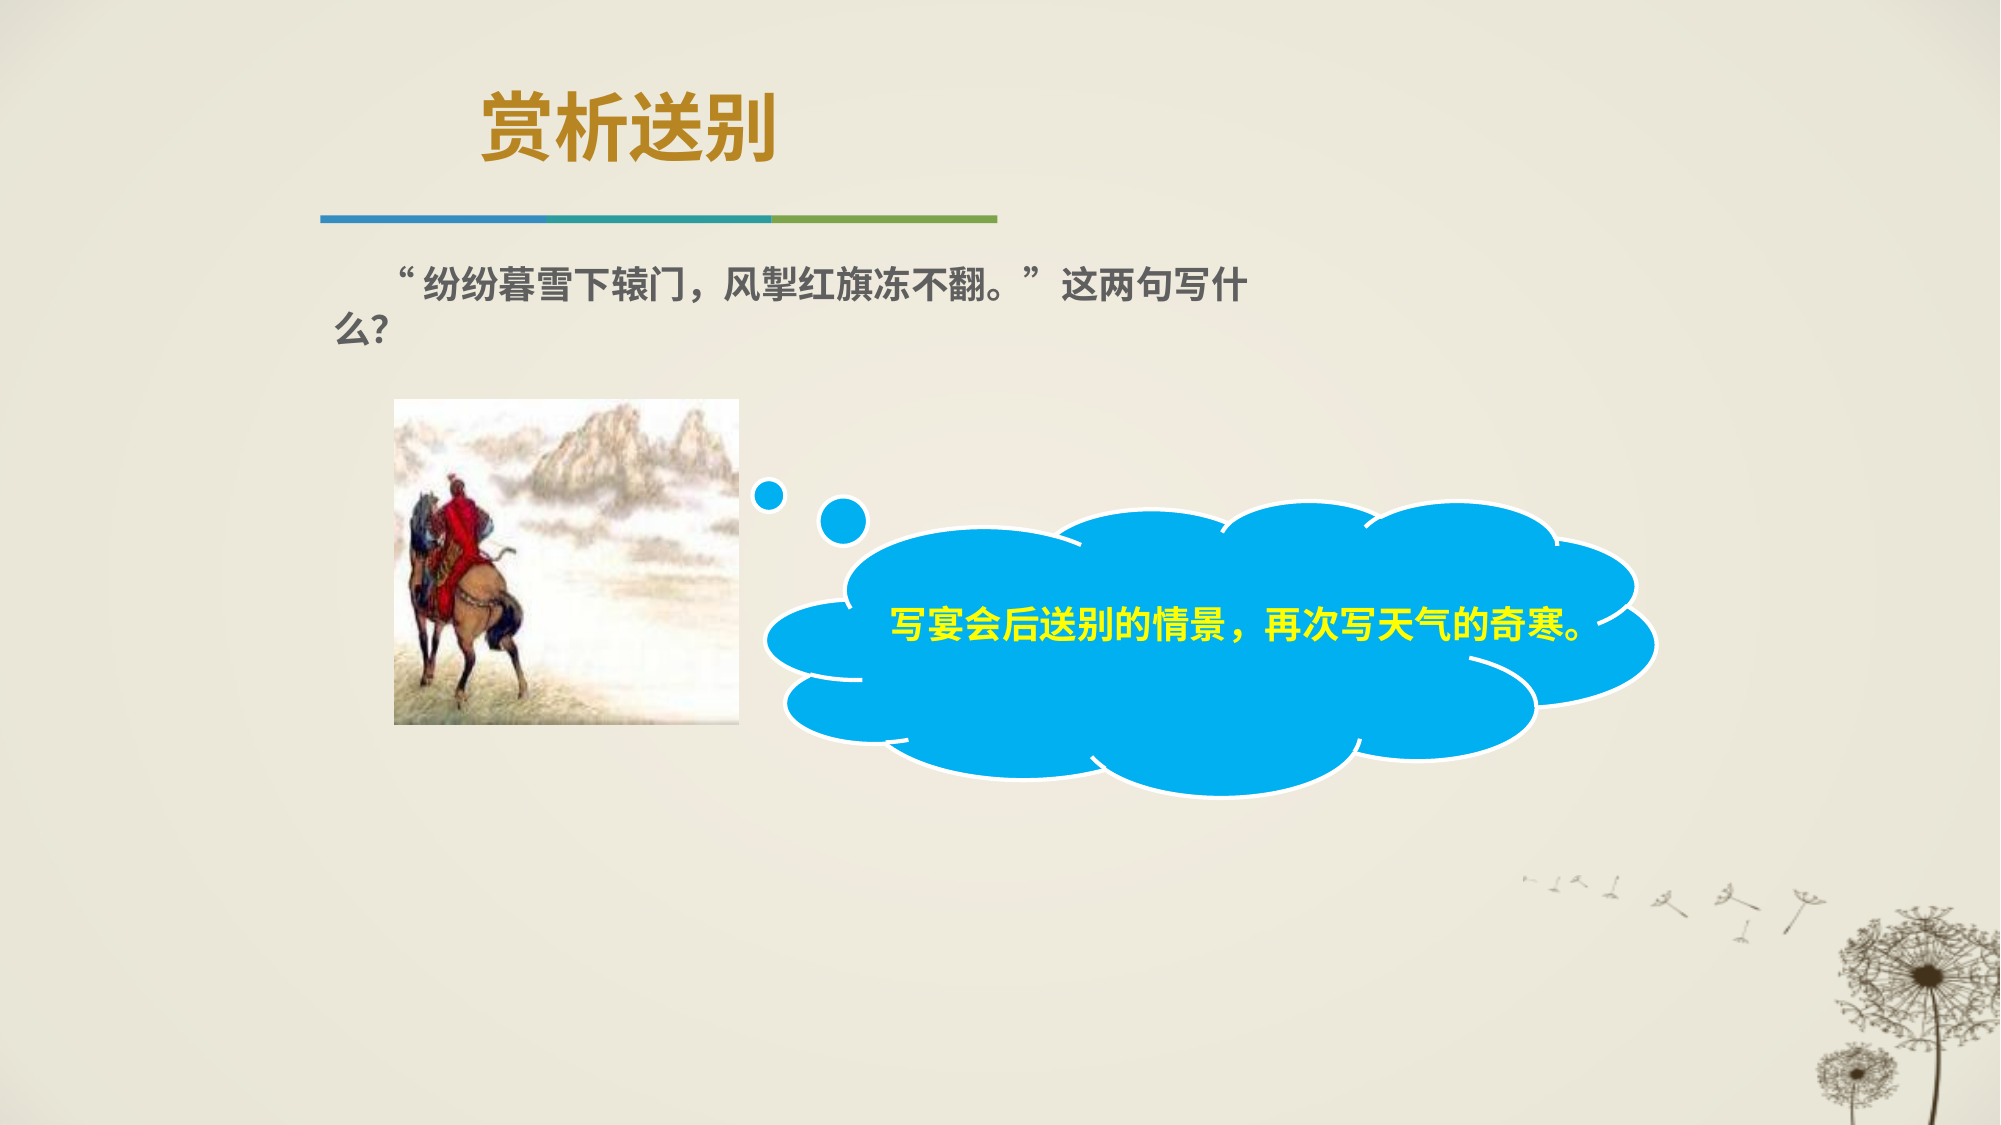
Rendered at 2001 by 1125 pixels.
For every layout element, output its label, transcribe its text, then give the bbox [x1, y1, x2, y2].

text_box [546, 215, 772, 224]
text_box “纷纷暮雪下辕门，风掣红旗冻不翻。”这两句写什么？ [318, 276, 1295, 336]
text_box [762, 498, 1659, 801]
text_box [816, 494, 871, 548]
text_box [750, 476, 788, 515]
text_box 写宴会后送别的情景，再次写天气的奇寒。 [874, 593, 1618, 654]
text_box 赏析送别 [465, 73, 859, 178]
text_box [320, 215, 546, 224]
picture [0, 0, 2000, 1125]
text_box [772, 215, 998, 224]
